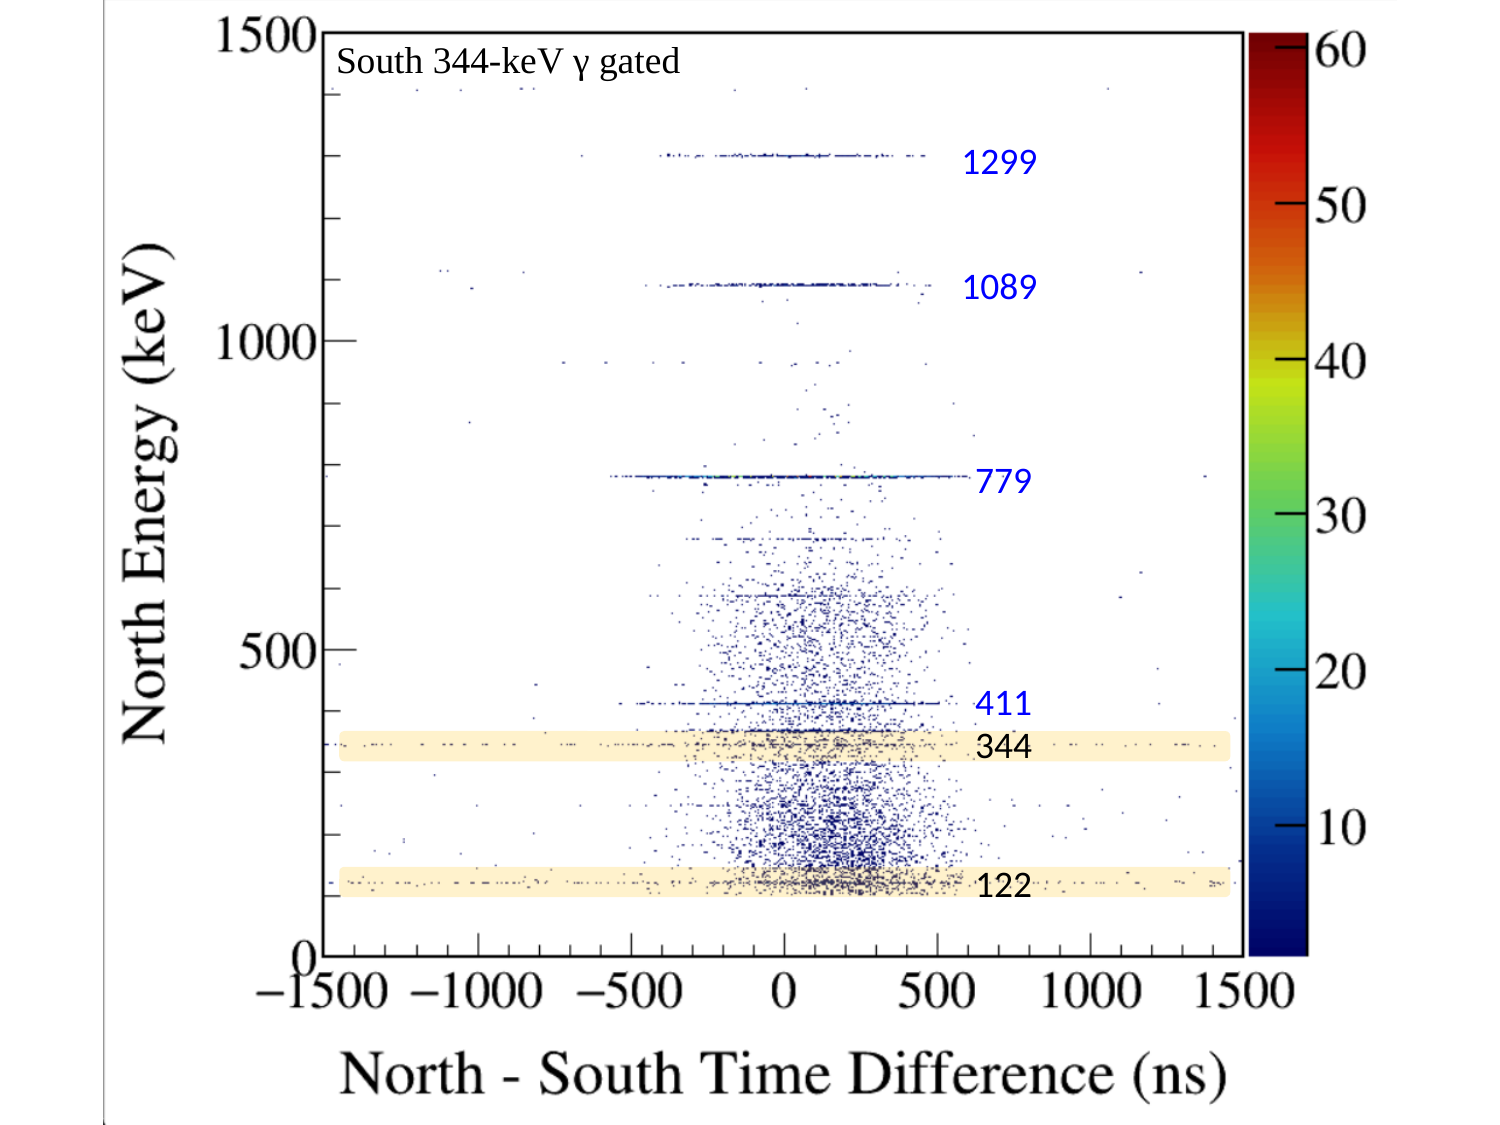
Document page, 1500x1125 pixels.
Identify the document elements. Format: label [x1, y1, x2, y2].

picture [103, 0, 1397, 1125]
